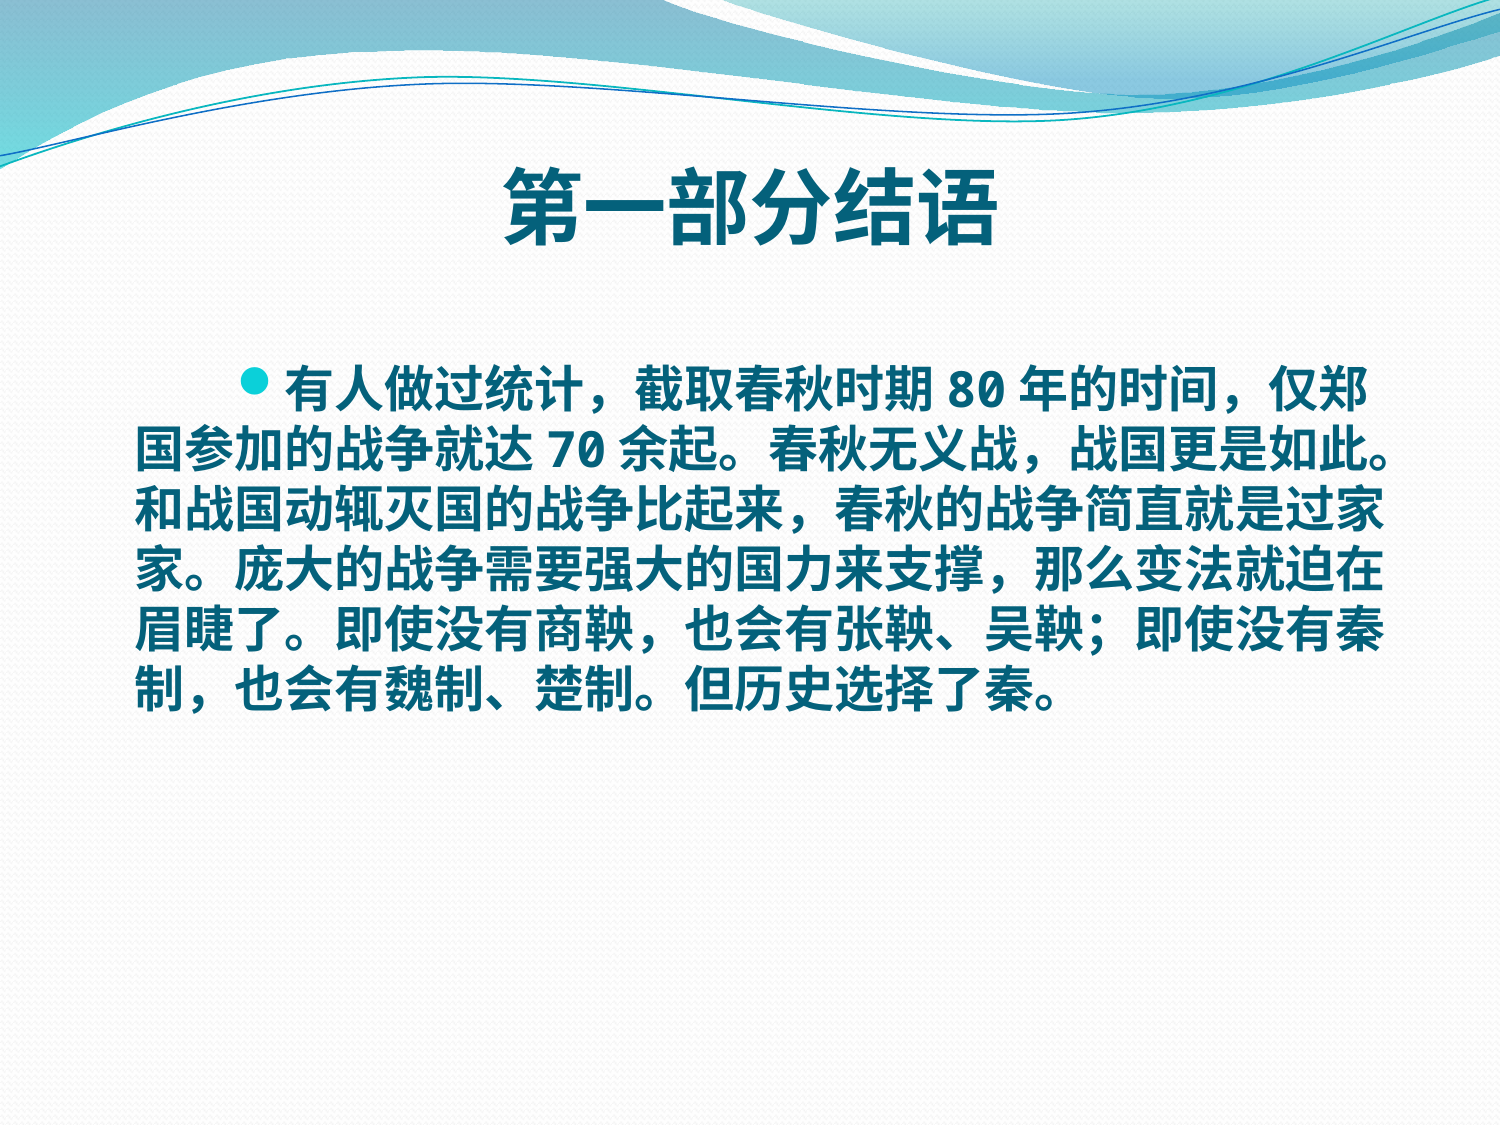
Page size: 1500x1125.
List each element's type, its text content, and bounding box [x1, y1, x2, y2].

list 有人做过统计，截取春秋时期80年的时间，仅郑国参加的战争就达70余起。春秋无义战，战国更是如此。和战国动辄灭国的战争比起来，春秋的战争简直就是过家家。庞大的战争需要强大的国力来支撑，那么变法就迫在眉睫了。即使没有商鞅，也会有张鞅、吴鞅；即使没有秦制，也会有魏制、楚制。但历史选择了秦。 [75, 349, 1425, 1038]
title 第一部分结语 [75, 115, 1425, 256]
